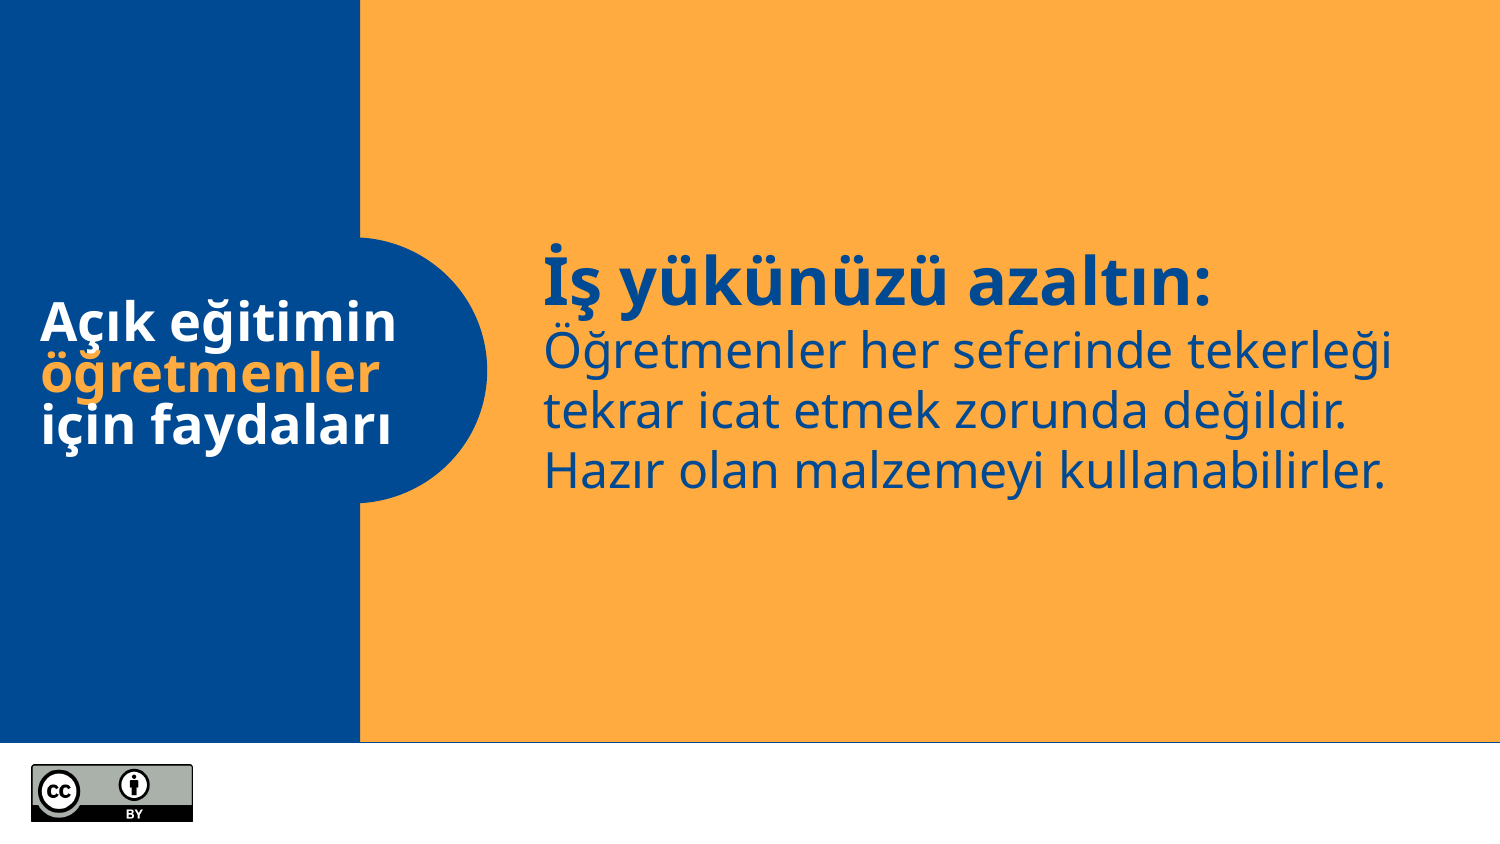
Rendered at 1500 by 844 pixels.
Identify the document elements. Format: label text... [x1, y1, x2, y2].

picture [31, 764, 193, 822]
text_box Açık eğitimin öğretmenler için faydaları [25, 284, 440, 471]
text_box [250, 237, 488, 504]
text_box İş yükünüzü azaltın: Öğretmenler her seferinde tekerleği tekrar icat etmek zorunda değildir. Hazır olan malzemeyi kullanabilirler. [528, 223, 1428, 514]
text_box [0, 750, 1500, 844]
text_box [0, 0, 361, 742]
